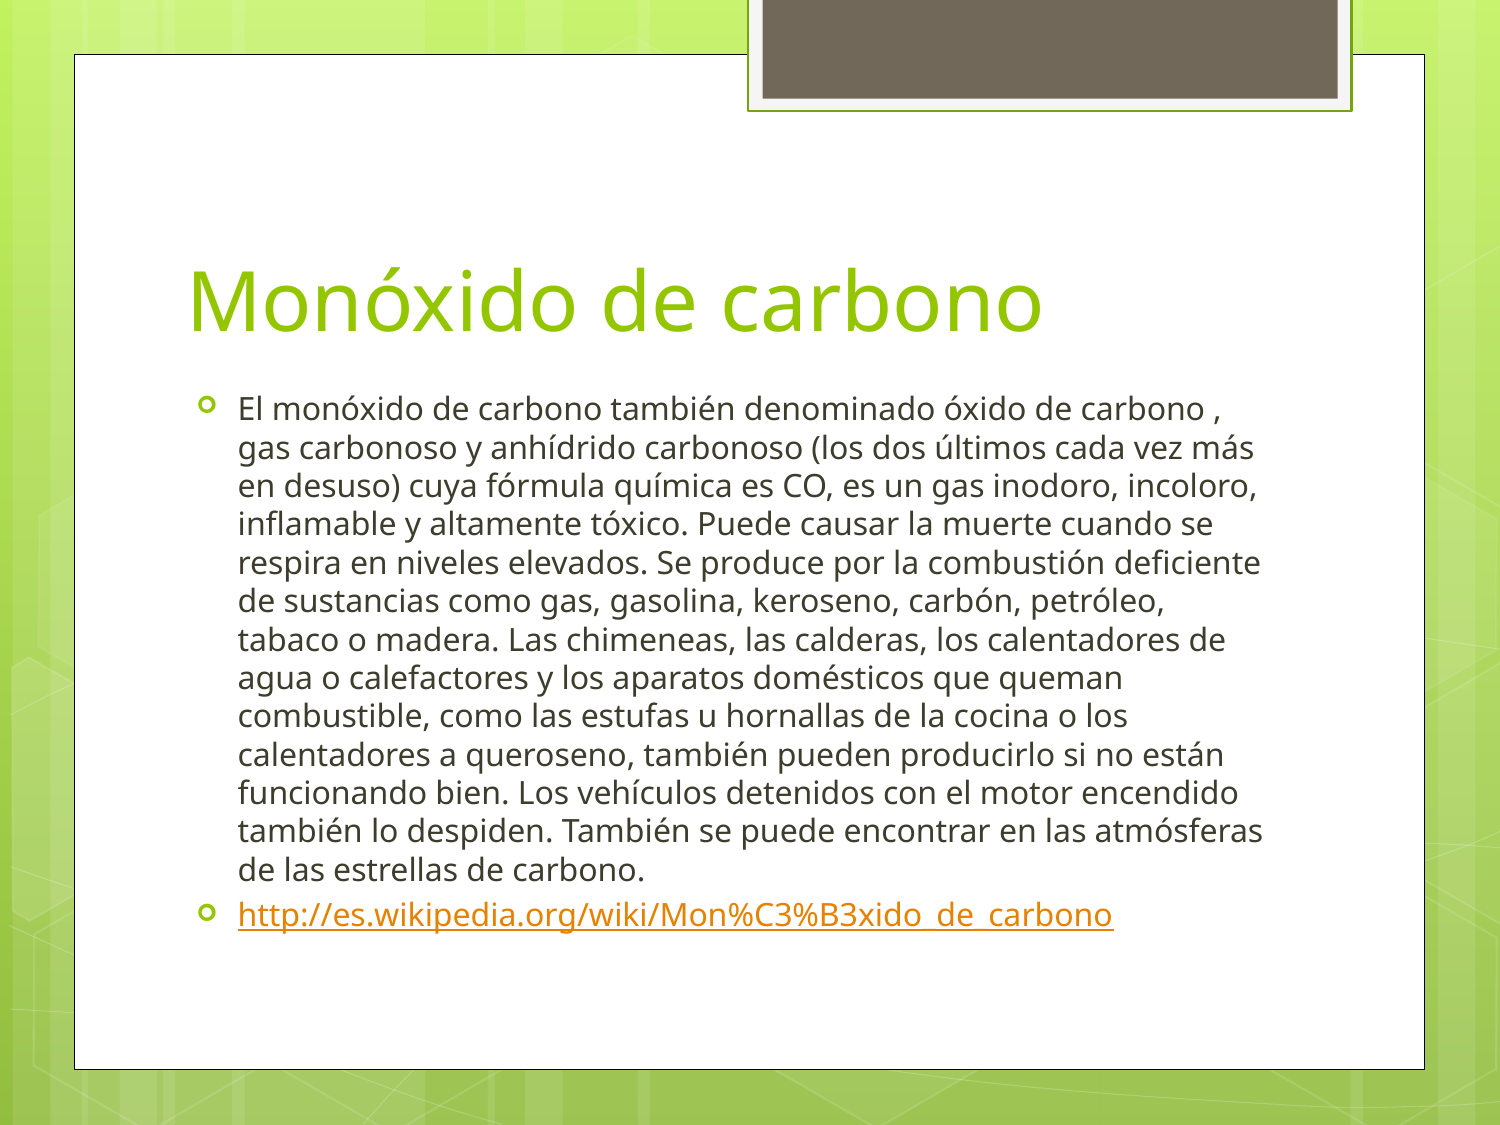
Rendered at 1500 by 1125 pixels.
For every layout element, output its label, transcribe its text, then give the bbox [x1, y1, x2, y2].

title Monóxido de carbono [171, 168, 1324, 357]
list El monóxido de carbono también denominado óxido de carbono , gas carbonoso y anhídrido carbonoso (los dos últimos cada vez más en desuso) cuya fórmula química es CO, es un gas inodoro, incoloro, inflamable y altamente tóxico. Puede causar la muerte cuando se respira en niveles elevados. Se produce por la combustión deficiente de sustancias como gas, gasolina, keroseno, carbón, petróleo, tabaco o madera. Las chimeneas, las calderas, los calentadores de agua o calefactores y los aparatos domésticos que queman combustible, como las estufas u hornallas de la cocina o los calentadores a queroseno, también pueden producirlo si no están funcionando bien. Los vehículos detenidos con el motor encendido también lo despiden. También se puede encontrar en las atmósferas de las estrellas de carbono. http://es.wikipedia.org/wiki/Mon%C3%B3xido_de_carbono [171, 381, 1283, 957]
